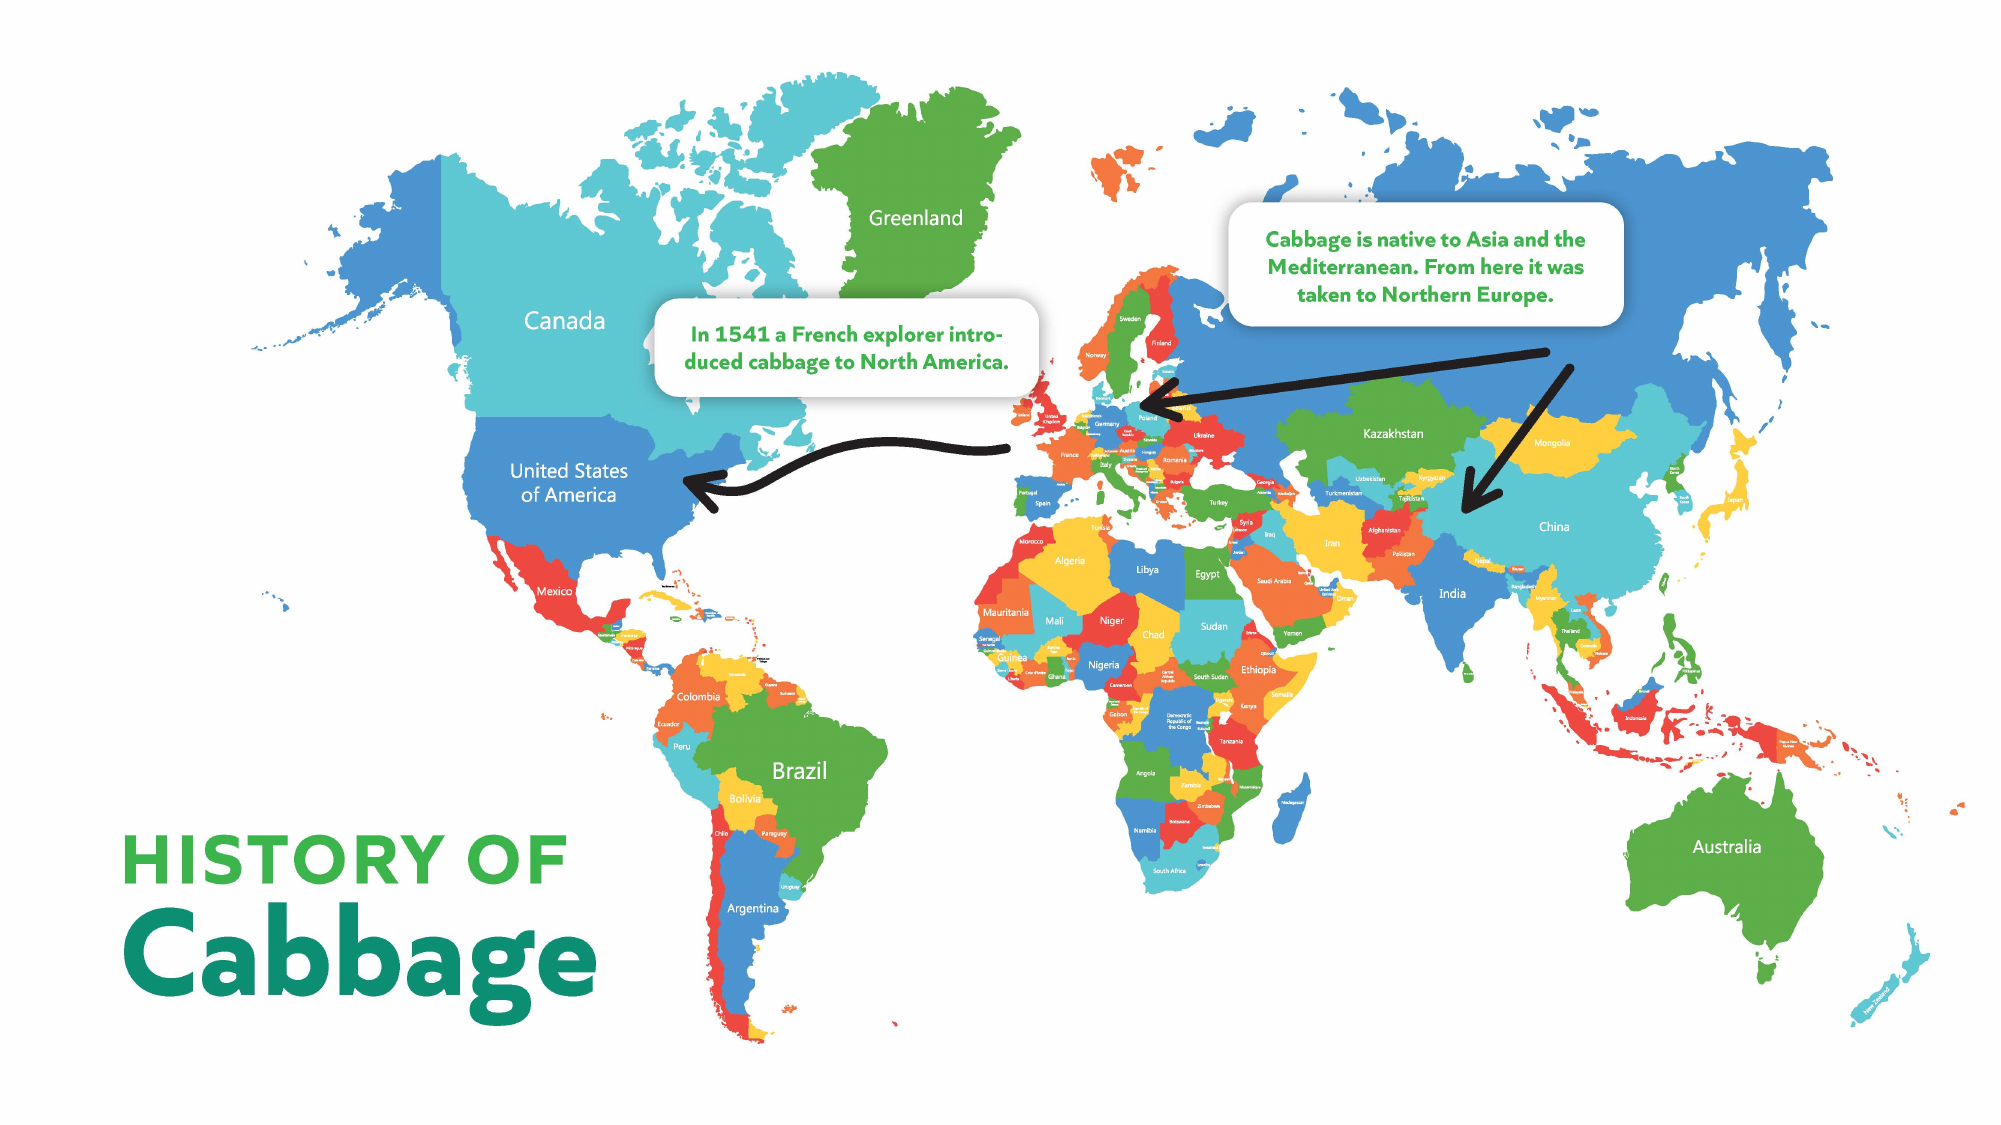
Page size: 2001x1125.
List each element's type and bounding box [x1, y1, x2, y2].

list [0, 0, 2000, 1125]
